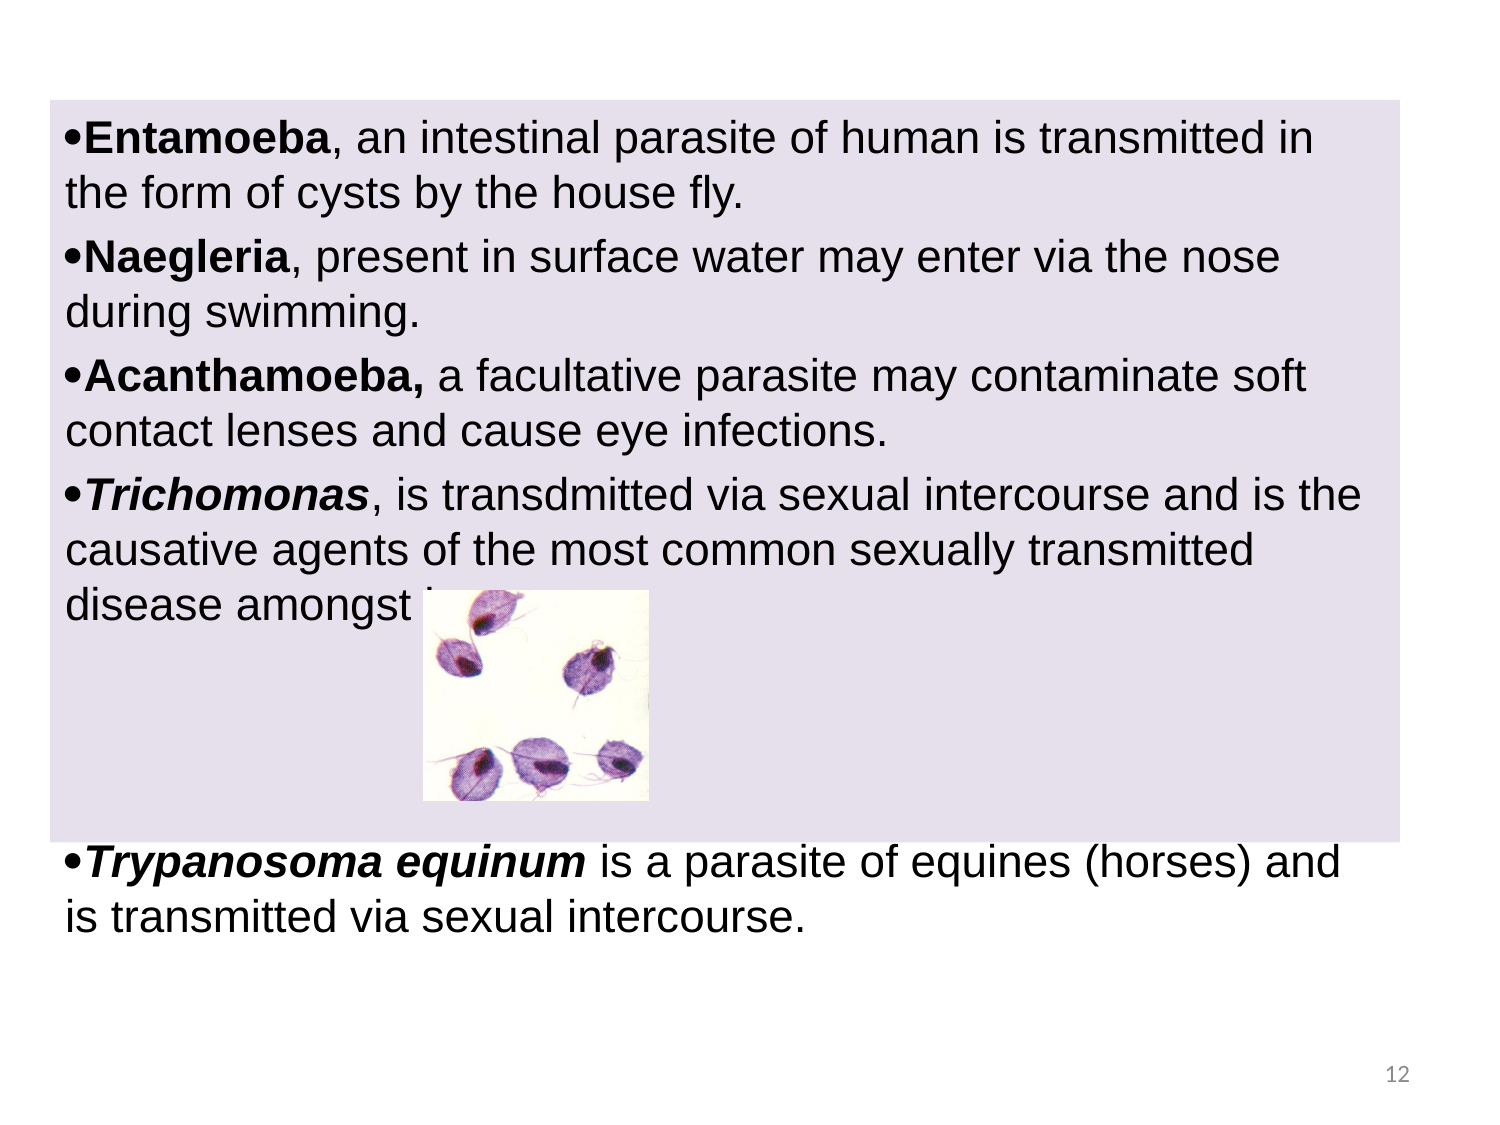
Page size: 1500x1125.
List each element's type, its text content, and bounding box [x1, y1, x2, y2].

picture [423, 590, 649, 801]
list Entamoeba, an intestinal parasite of human is transmitted in the form of cysts by the house fly. Naegleria, present in surface water may enter via the nose during swimming. Acanthamoeba, a facultative parasite may contaminate soft contact lenses and cause eye infections. Trichomonas, is transdmitted via sexual intercourse and is the causative agents of the most common sexually transmitted disease amongst humans. Trypanosoma equinum is a parasite of equines (horses) and is transmitted via sexual intercourse. [50, 99, 1400, 843]
slide_number 12 [1074, 1042, 1425, 1103]
